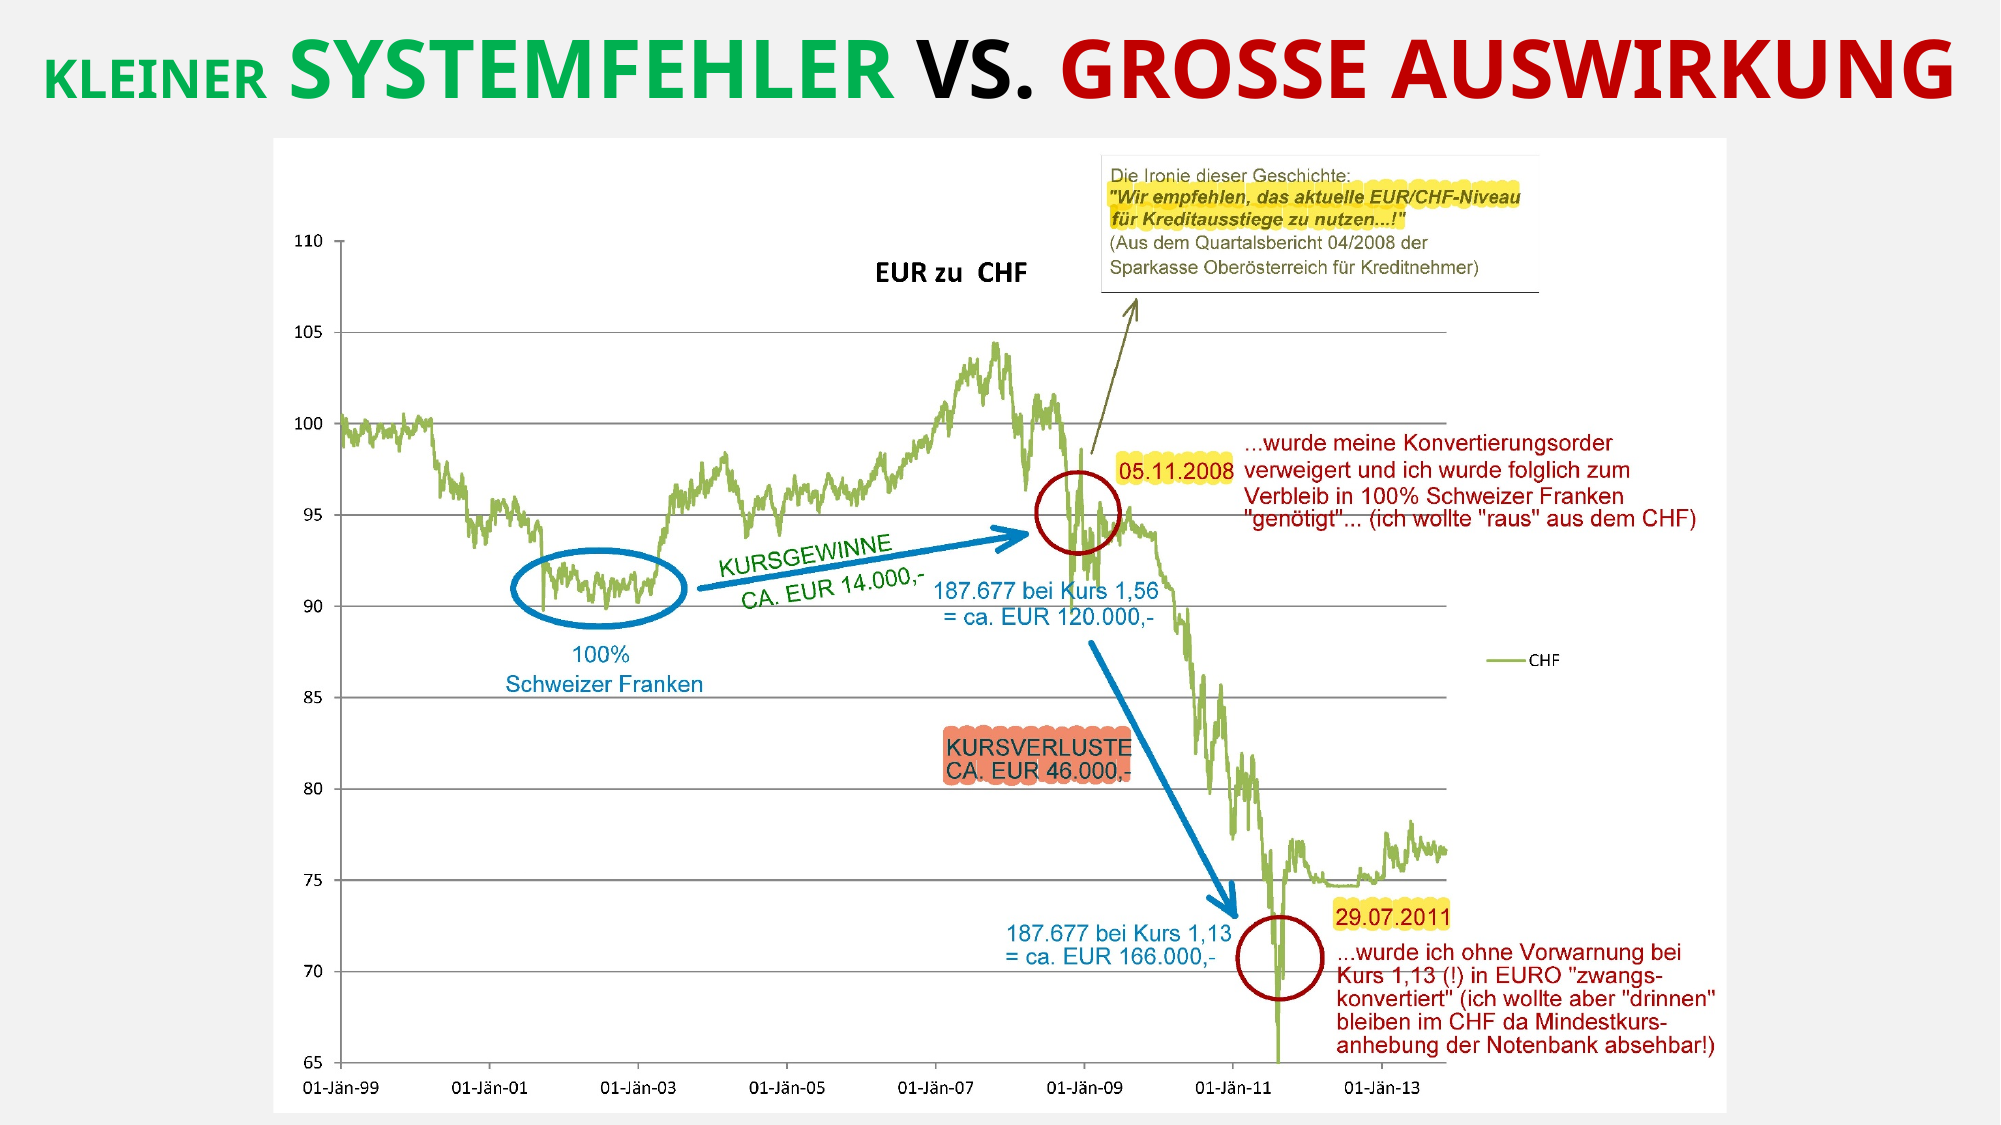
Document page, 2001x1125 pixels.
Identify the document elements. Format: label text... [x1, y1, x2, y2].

picture [273, 138, 1727, 1113]
title KLEINER SYSTEMFEHLER VS. GROSSE AUSWIRKUNG [0, 0, 2000, 125]
